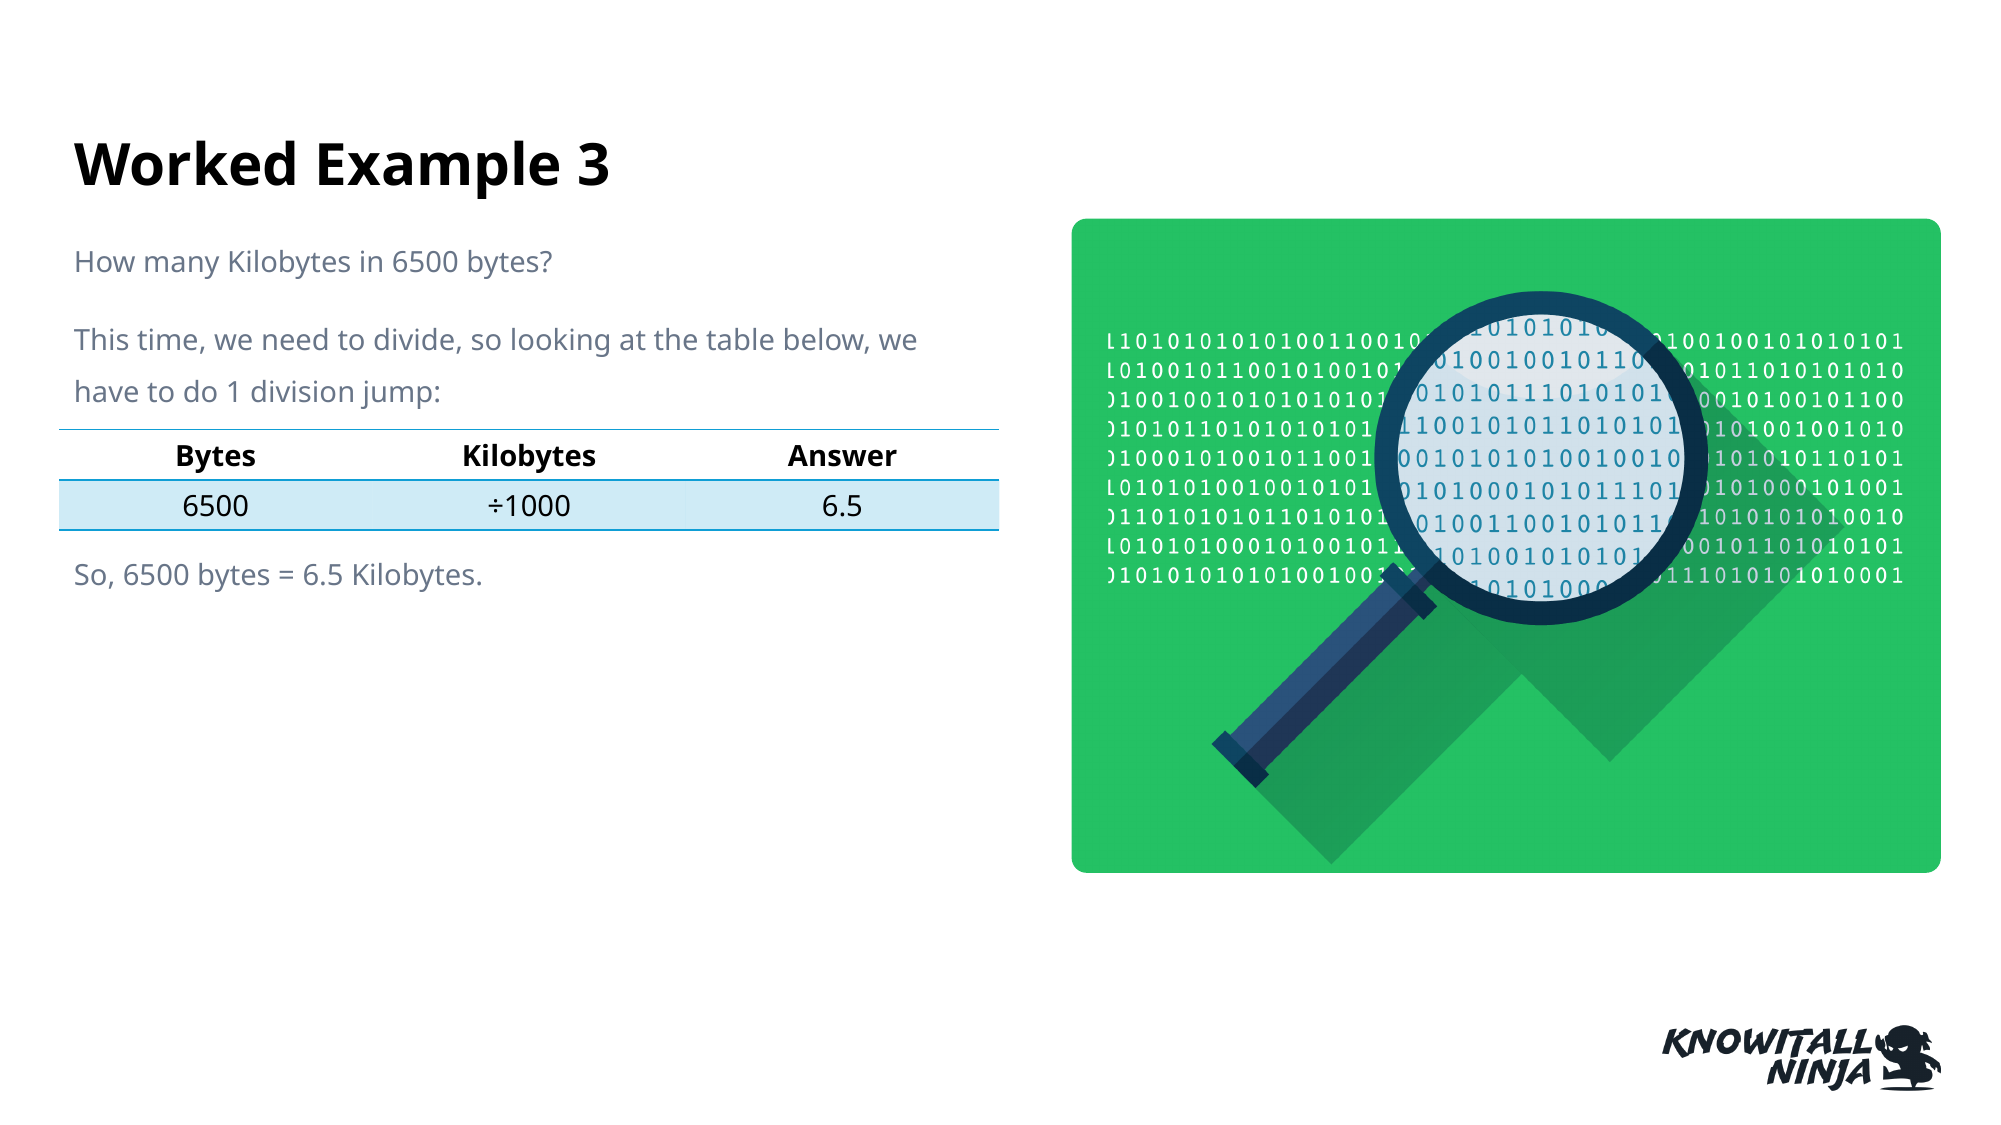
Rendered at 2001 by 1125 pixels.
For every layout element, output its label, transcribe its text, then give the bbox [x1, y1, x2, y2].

table_header Bytes [59, 430, 372, 479]
table_header Kilobytes [372, 430, 686, 479]
table_cell ÷1000 [372, 481, 686, 529]
list How many Kilobytes in 6500 bytes? This time, we need to divide, so looking at the table below, we have to do 1 division jump: So, 6500 bytes = 6.5 Kilobytes. [59, 218, 1000, 1091]
picture [1071, 218, 1942, 874]
table_cell 6500 [59, 481, 372, 529]
picture [1662, 1025, 1941, 1091]
table_header Answer [686, 430, 999, 479]
table_cell 6.5 [686, 481, 999, 529]
title Worked Example 3 [59, 117, 1000, 206]
